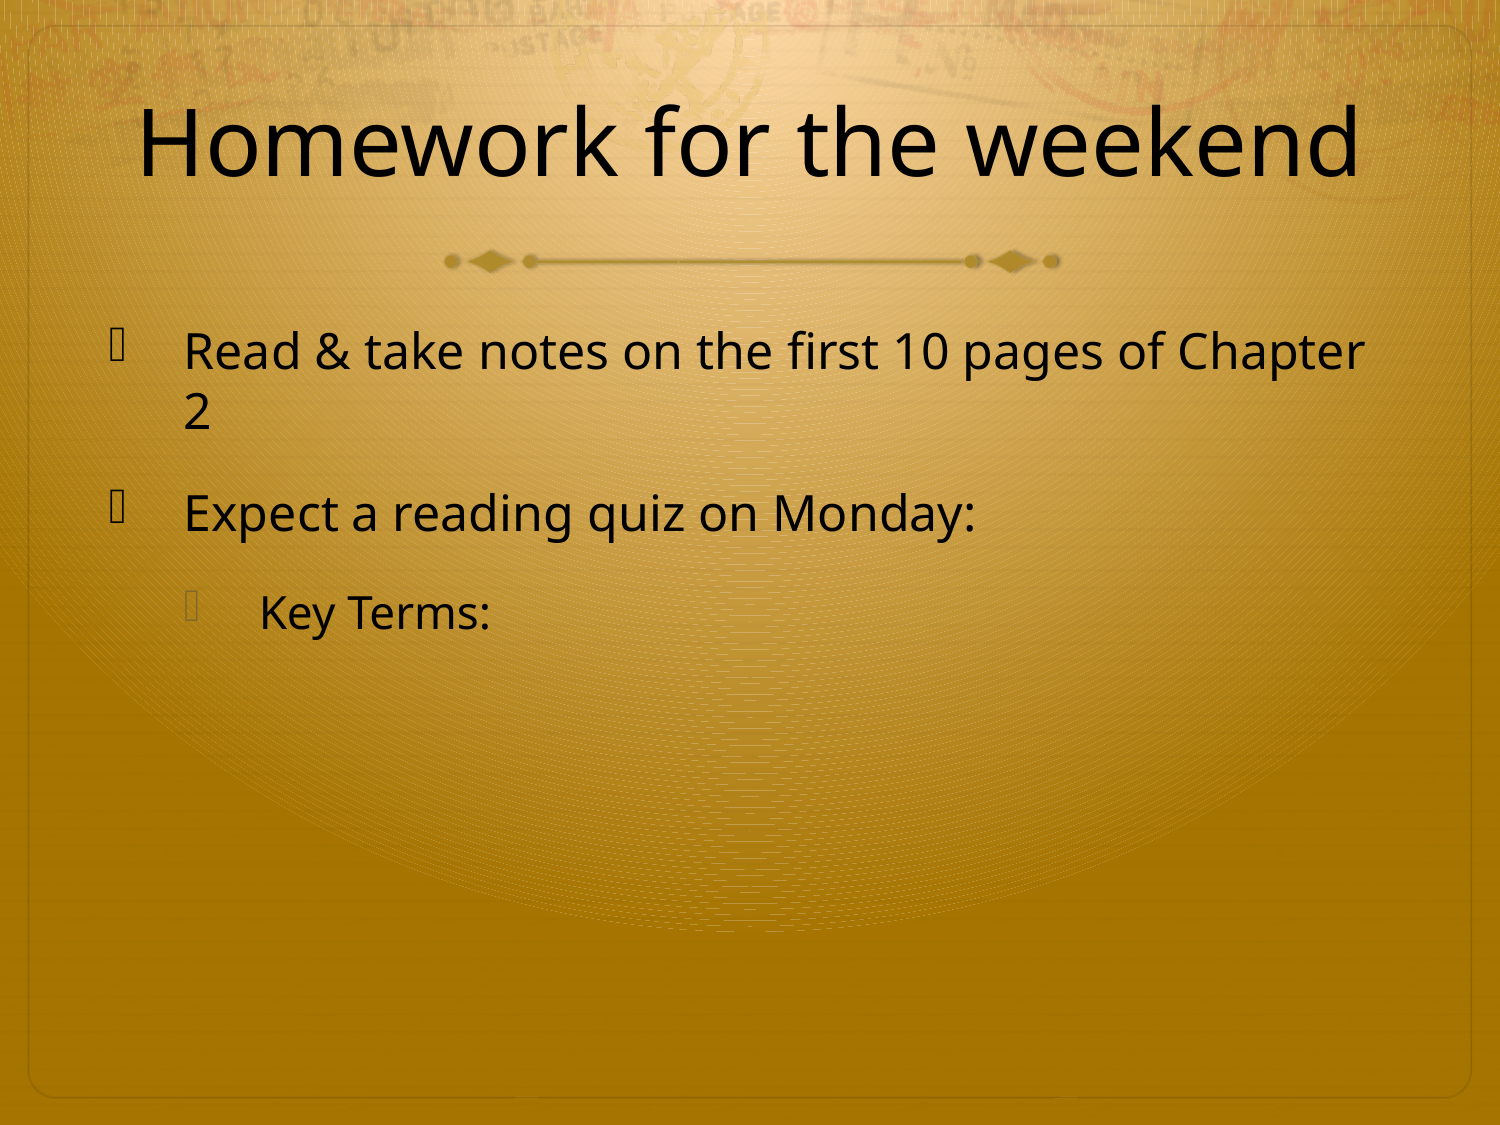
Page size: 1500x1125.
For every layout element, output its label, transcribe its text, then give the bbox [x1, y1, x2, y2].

picture [0, 0, 1500, 1125]
list Read & take notes on the first 10 pages of Chapter 2 Expect a reading quiz on Monday: Key Terms: [93, 312, 1407, 988]
title Homework for the weekend [93, 45, 1407, 233]
